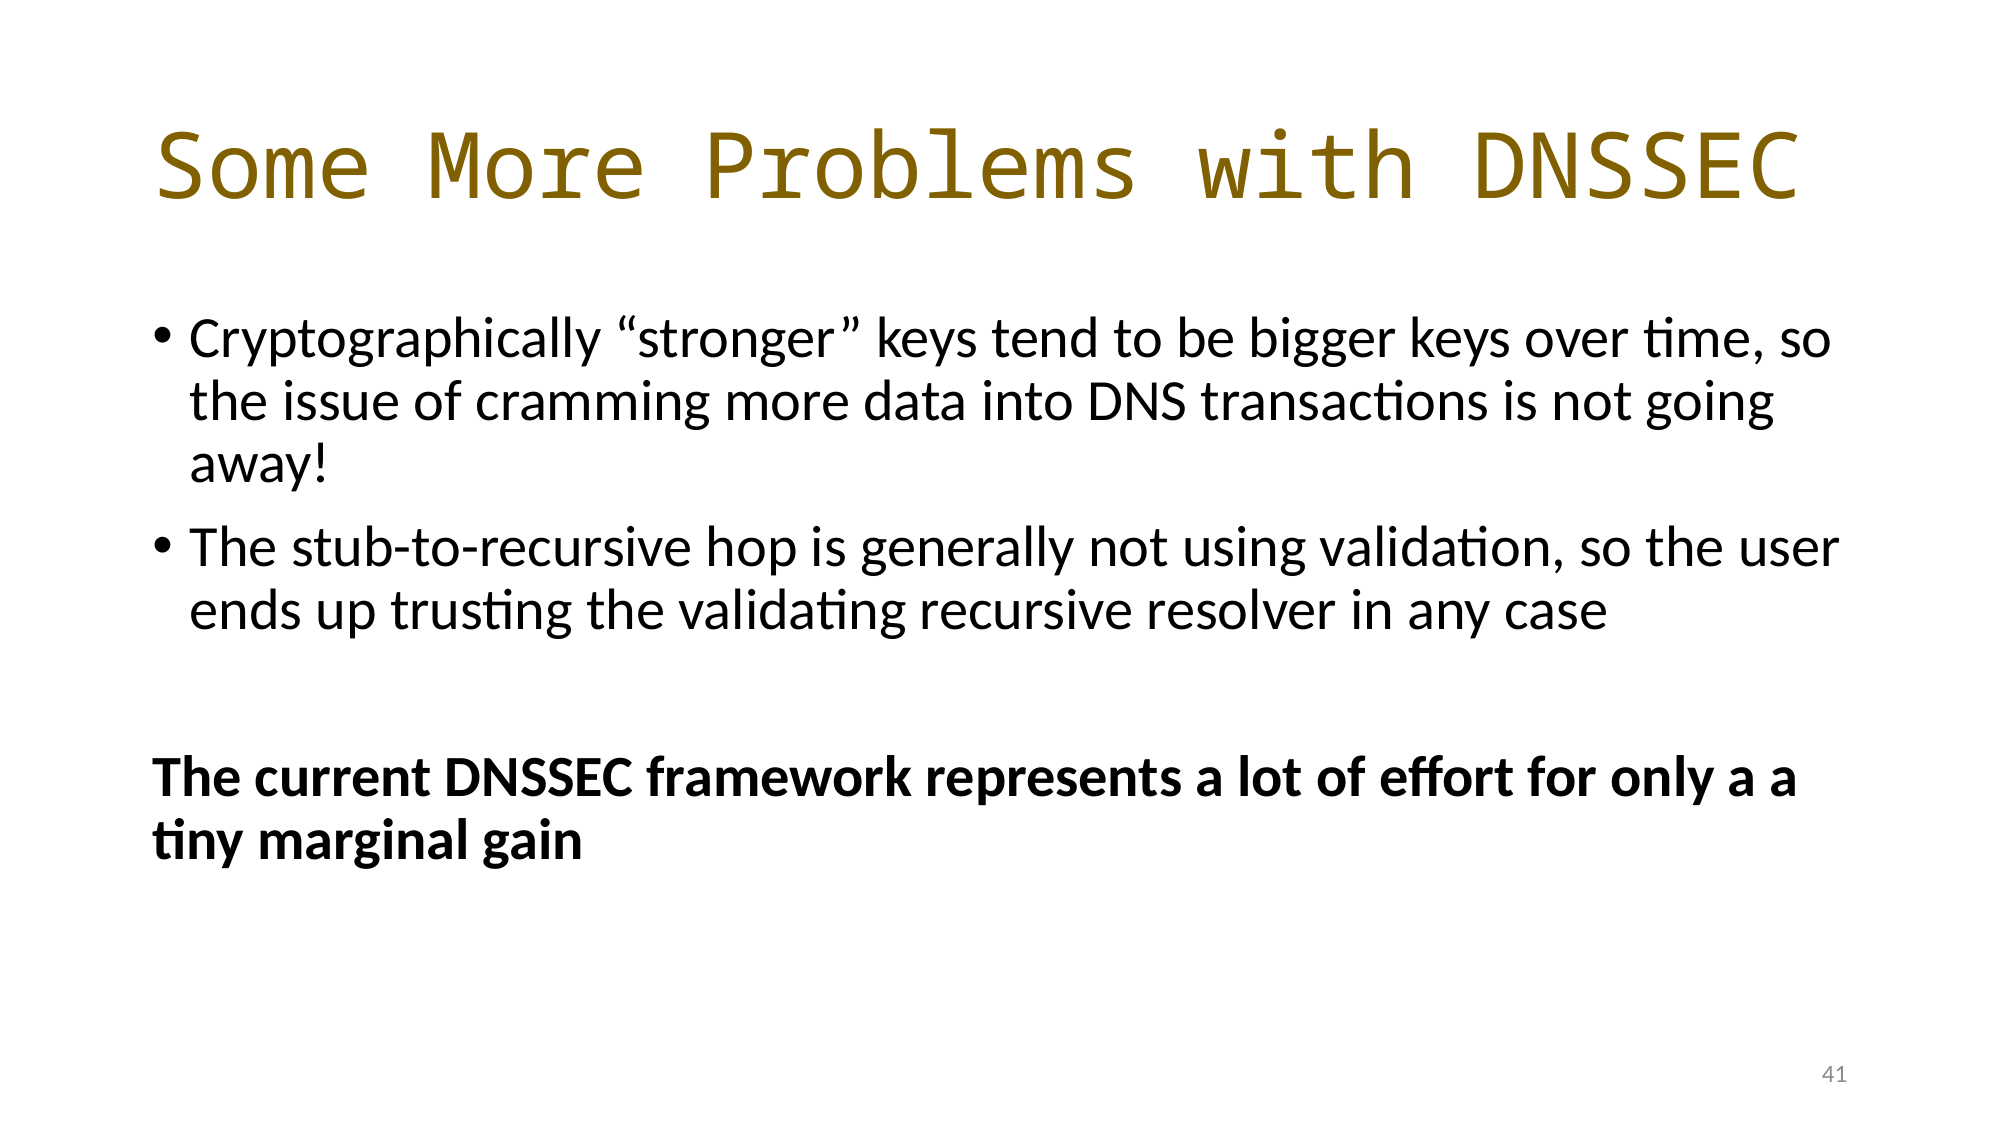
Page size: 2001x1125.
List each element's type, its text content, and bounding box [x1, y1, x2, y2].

title Some More Problems with DNSSEC [137, 59, 1863, 278]
slide_number 41 [1412, 1042, 1863, 1103]
list Cryptographically “stronger” keys tend to be bigger keys over time, so the issue of cramming more data into DNS transactions is not going away! The stub-to-recursive hop is generally not using validation, so the user ends up trusting the validating recursive resolver in any case The current DNSSEC framework represents a lot of effort for only a a tiny marginal gain [137, 299, 1863, 1014]
